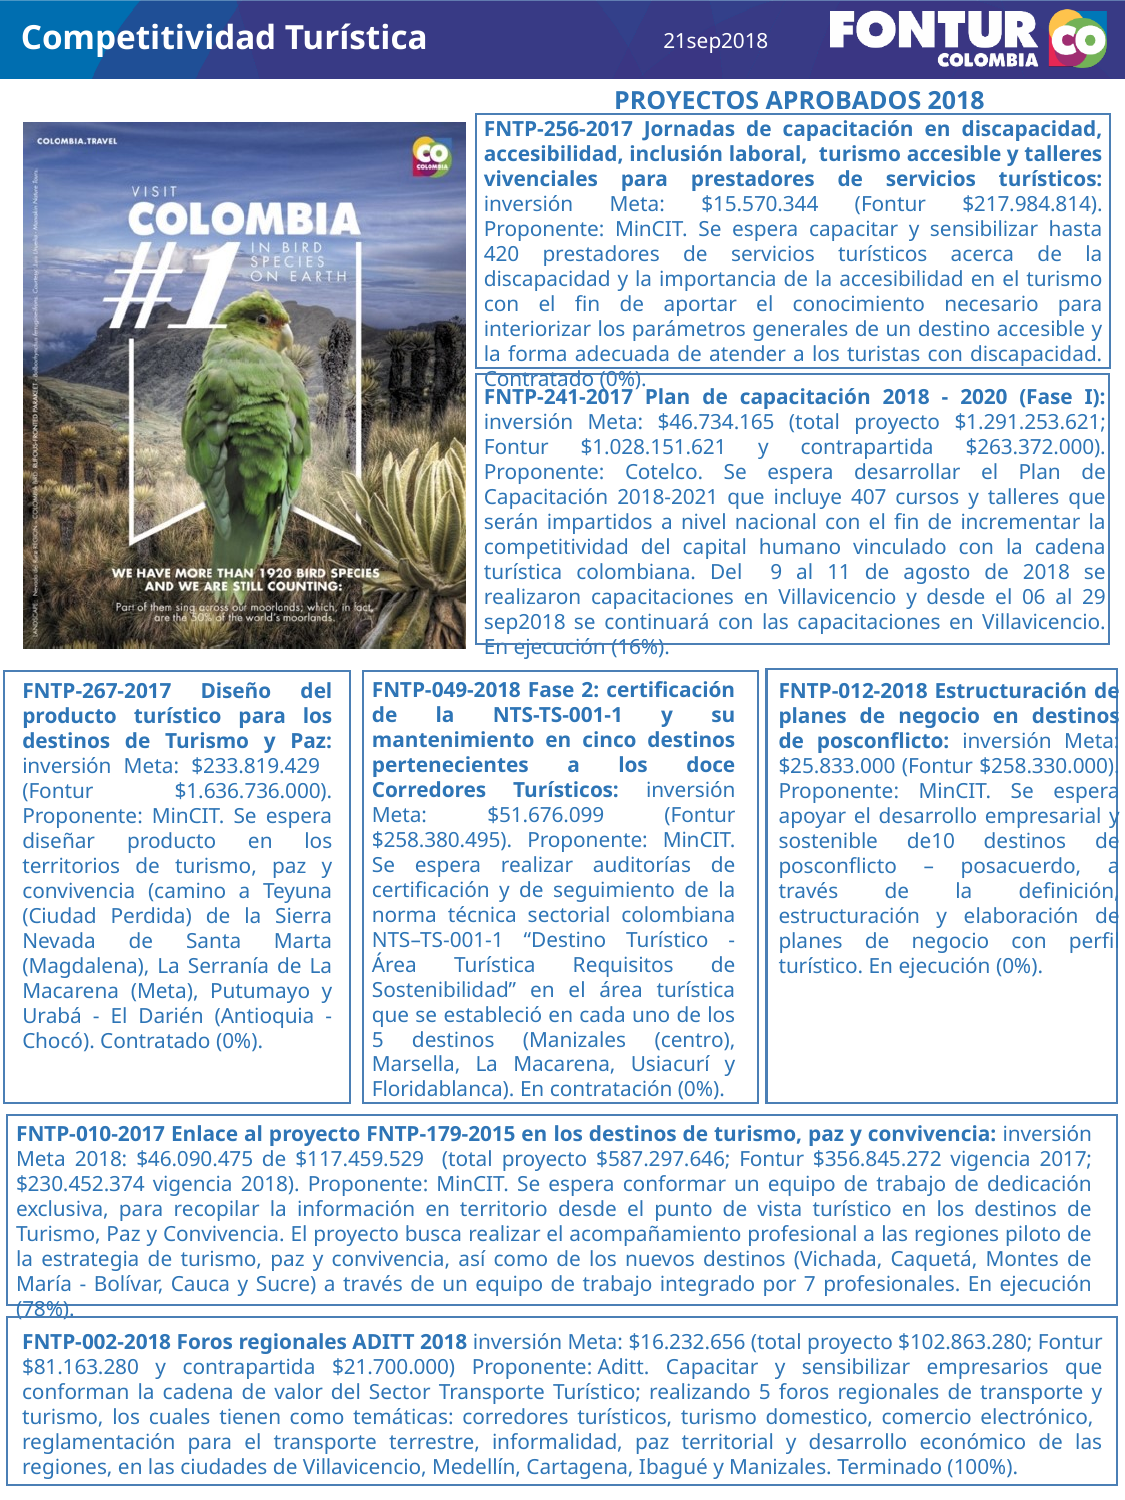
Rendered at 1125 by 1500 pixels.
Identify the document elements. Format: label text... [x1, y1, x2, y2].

picture [23, 122, 466, 649]
text_box COMPETITIVIDAD TURÍSTICA [23, 90, 586, 140]
text_box [765, 1025, 1118, 1104]
text_box [6, 1316, 1118, 1486]
text_box PROYECTOS APROBADOS 2018 [599, 79, 1063, 108]
text_box FNTP-012-2018 Estructuración de planes de negocio en destinos de posconflicto: inversión Meta: $25.833.000 (Fontur $258.330.000). Proponente: MinCIT. Se espera apoyar el desarrollo empresarial y sostenible de10 destinos de posconflicto – posacuerdo, a través de la definición, estructuración y elaboración de planes de negocio con perfil turístico. En ejecución (0%). [763, 670, 1125, 1025]
text_box [475, 113, 1111, 369]
text_box [475, 373, 1110, 645]
text_box [750, 670, 759, 1104]
text_box FNTP-256-2017 Jornadas de capacitación en discapacidad, accesibilidad, inclusión laboral, turismo accesible y talleres vivenciales para prestadores de servicios turísticos: inversión Meta: $15.570.344 (Fontur $217.984.814). Proponente: MinCIT. Se espera capacitar y sensibilizar hasta 420 prestadores de servicios turísticos acerca de la discapacidad y la importancia de la accesibilidad en el turismo con el fin de aportar el conocimiento necesario para interiorizar los parámetros generales de un destino accesible y la forma adecuada de atender a los turistas con discapacidad. Contratado (0%). [469, 108, 1118, 376]
text_box FNTP-049-2018 Fase 2: certificación de la NTS-TS-001-1 y su mantenimiento en cinco destinos pertenecientes a los doce Corredores Turísticos: inversión Meta: $51.676.099 (Fontur $258.380.495). Proponente: MinCIT. Se espera realizar auditorías de certificación y de seguimiento de la norma técnica sectorial colombiana NTS–TS-001-1 “Destino Turístico - Área Turística Requisitos de Sostenibilidad” en el área turística que se estableció en cada uno de los 5 destinos (Manizales (centro), Marsella, La Macarena, Usiacurí y Floridablanca). En contratación (0%). [357, 669, 750, 1109]
text_box [3, 670, 351, 1104]
text_box [1107, 1114, 1118, 1306]
text_box FNTP-267-2017 Diseño del producto turístico para los destinos de Turismo y Paz: inversión Meta: $233.819.429 (Fontur $1.636.736.000). Proponente: MinCIT. Se espera diseñar producto en los territorios de turismo, paz y convivencia (camino a Teyuna (Ciudad Perdida) de la Sierra Nevada de Santa Marta (Magdalena), La Serranía de La Macarena (Meta), Putumayo y Urabá - El Darién (Antioquia - Chocó). Contratado (0%). [7, 670, 347, 1061]
picture [0, 0, 1125, 79]
text_box FNTP-241-2017 Plan de capacitación 2018 - 2020 (Fase I): inversión Meta: $46.734.165 (total proyecto $1.291.253.621; Fontur $1.028.151.621 y contrapartida $263.372.000). Proponente: Cotelco. Se espera desarrollar el Plan de Capacitación 2018-2021 que incluye 407 cursos y talleres que serán impartidos a nivel nacional con el fin de incrementar la competitividad del capital humano vinculado con la cadena turística colombiana. Del 9 al 11 de agosto de 2018 se realizaron capacitaciones en Villavicencio y desde el 06 al 29 sep2018 se continuará con las capacitaciones en Villavicencio. En ejecución (16%). [469, 376, 1121, 666]
text_box FNTP-010-2017 Enlace al proyecto FNTP-179-2015 en los destinos de turismo, paz y convivencia: inversión Meta 2018: $46.090.475 de $117.459.529 (total proyecto $587.297.646; Fontur $356.845.272 vigencia 2017; $230.452.374 vigencia 2018). Proponente: MinCIT. Se espera conformar un equipo de trabajo de dedicación exclusiva, para recopilar la información en territorio desde el punto de vista turístico en los destinos de Turismo, Paz y Convivencia. El proyecto busca realizar el acompañamiento profesional a las regiones piloto de la estrategia de turismo, paz y convivencia, así como de los nuevos destinos (Vichada, Caquetá, Montes de María - Bolívar, Cauca y Sucre) a través de un equipo de trabajo integrado por 7 profesionales. En ejecución (78%). [1, 1113, 1107, 1328]
